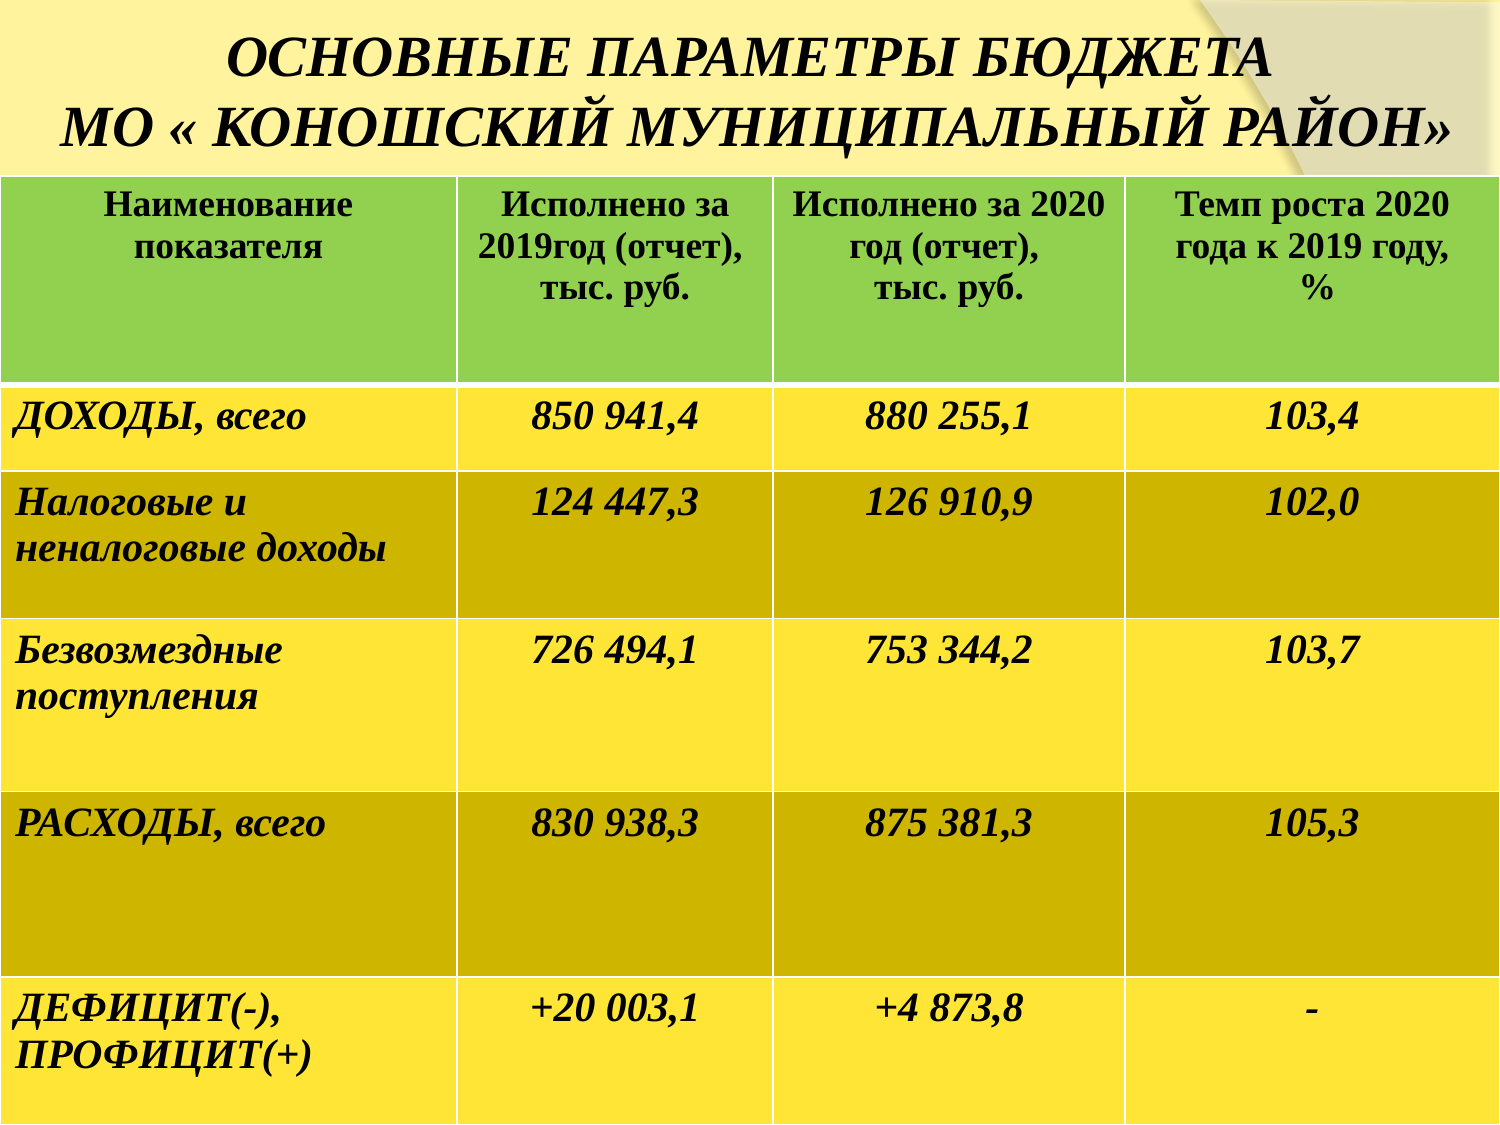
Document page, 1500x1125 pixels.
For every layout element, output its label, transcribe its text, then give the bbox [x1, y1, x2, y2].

table_cell 102,0 [1126, 472, 1499, 618]
table_header Наименование показателя [1, 177, 456, 382]
table_header Исполнено за 2020 год (отчет), тыс. руб. [774, 177, 1124, 382]
table_cell 103,4 [1126, 388, 1499, 470]
table_cell +4 873,8 [774, 978, 1124, 1124]
title ОСНОВНЫЕ ПАРАМЕТРЫ БЮДЖЕТА МО « КОНОШСКИЙ МУНИЦИПАЛЬНЫЙ РАЙОН» [0, 0, 1500, 175]
table_cell 726 494,1 [458, 619, 772, 791]
table_header Темп роста 2020 года к 2019 году, % [1126, 177, 1499, 382]
table_cell РАСХОДЫ, всего [1, 792, 456, 976]
table_cell 126 910,9 [774, 472, 1124, 618]
table_cell 105,3 [1126, 792, 1499, 976]
table_cell 124 447,3 [458, 472, 772, 618]
table_cell 830 938,3 [458, 792, 772, 976]
table_cell 103,7 [1126, 619, 1499, 791]
table_cell 850 941,4 [458, 388, 772, 470]
table_cell Налоговые и неналоговые доходы [1, 472, 456, 618]
table_cell - [1126, 978, 1499, 1124]
table_cell ДЕФИЦИТ(-), ПРОФИЦИТ(+) [1, 978, 456, 1124]
table_cell 880 255,1 [774, 388, 1124, 470]
table_cell 875 381,3 [774, 792, 1124, 976]
table_cell ДОХОДЫ, всего [1, 388, 456, 470]
table_cell 753 344,2 [774, 619, 1124, 791]
table_cell Безвозмездные поступления [1, 619, 456, 791]
table_cell +20 003,1 [458, 978, 772, 1124]
table_header Исполнено за 2019год (отчет), тыс. руб. [458, 177, 772, 382]
